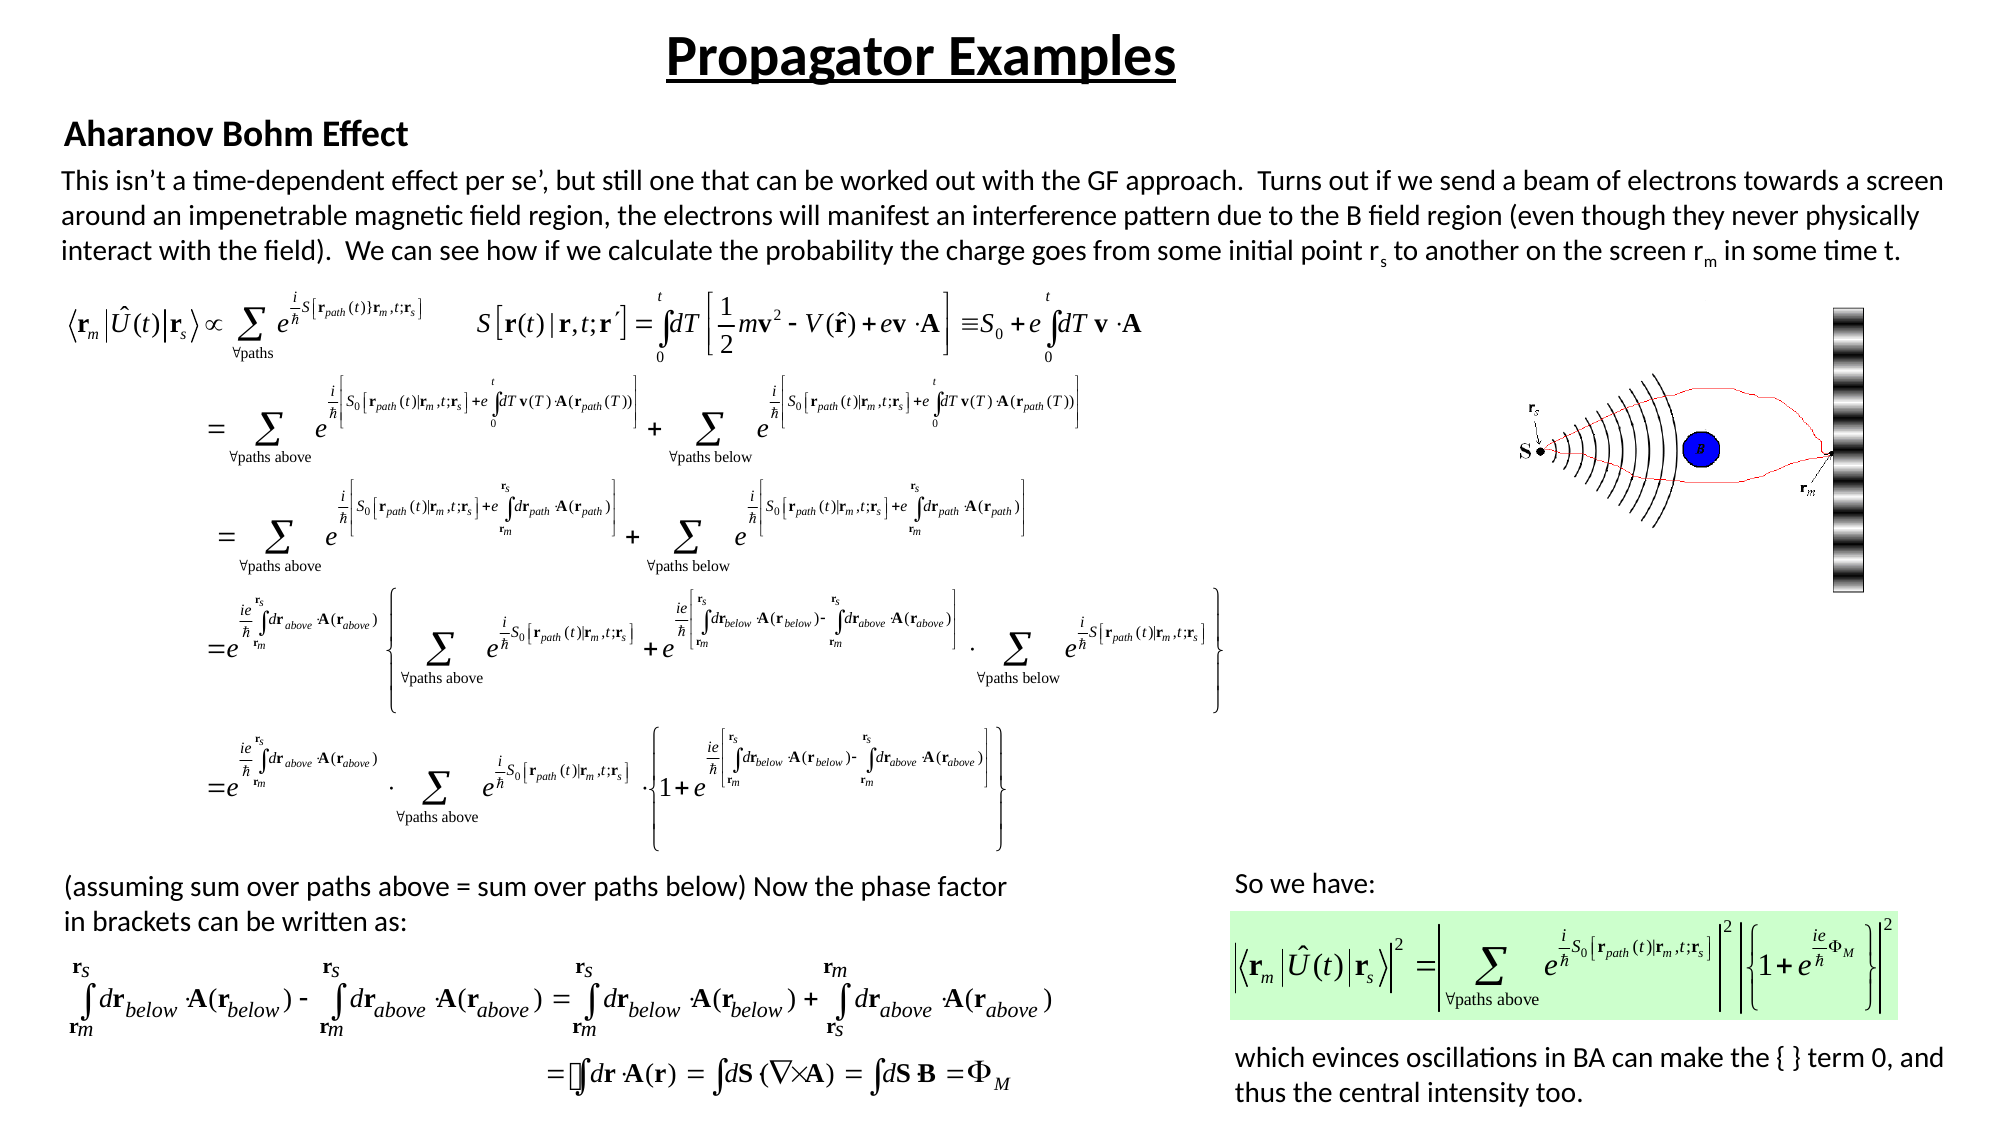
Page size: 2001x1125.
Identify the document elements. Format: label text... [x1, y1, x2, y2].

text_box This isn’t a time-dependent effect per se’, but still one that can be worked out with the GF approach. Turns out if we send a beam of electrons towards a screen around an impenetrable magnetic field region, the electrons will manifest an interference pattern due to the B field region (even though they never physically interact with the field). We can see how if we calculate the probability the charge goes from some initial point rs to another on the screen rm in some time t. [46, 153, 2000, 279]
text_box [1396, 292, 1922, 647]
text_box So we have: [1220, 856, 1406, 907]
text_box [64, 955, 1059, 1102]
text_box which evinces oscillations in BA can make the { } term 0, and thus the central intensity too. [1220, 1030, 1976, 1116]
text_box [1229, 911, 1899, 1020]
text_box (assuming sum over paths above = sum over paths below) Now the phase factor in brackets can be written as: [49, 859, 1027, 945]
text_box Aharanov Bohm Effect [48, 101, 425, 153]
text_box Propagator Examples [651, 9, 1192, 95]
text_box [64, 284, 1230, 857]
